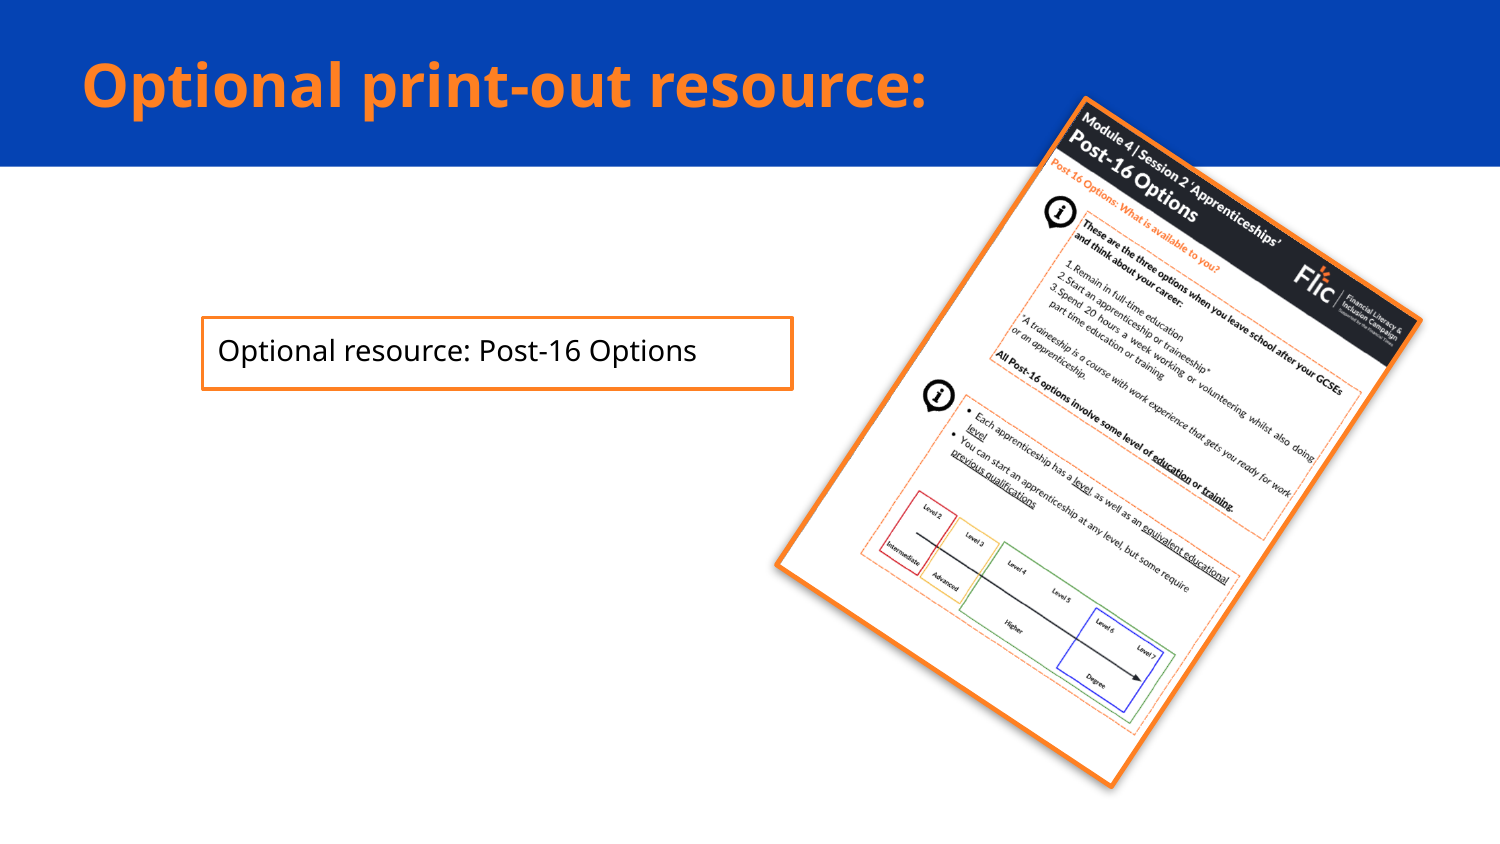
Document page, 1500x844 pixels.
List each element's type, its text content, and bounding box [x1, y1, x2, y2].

title Optional print-out resource: [66, 32, 1470, 135]
text_box Optional resource: Post-16 Options [202, 317, 792, 389]
picture [781, 103, 1416, 782]
